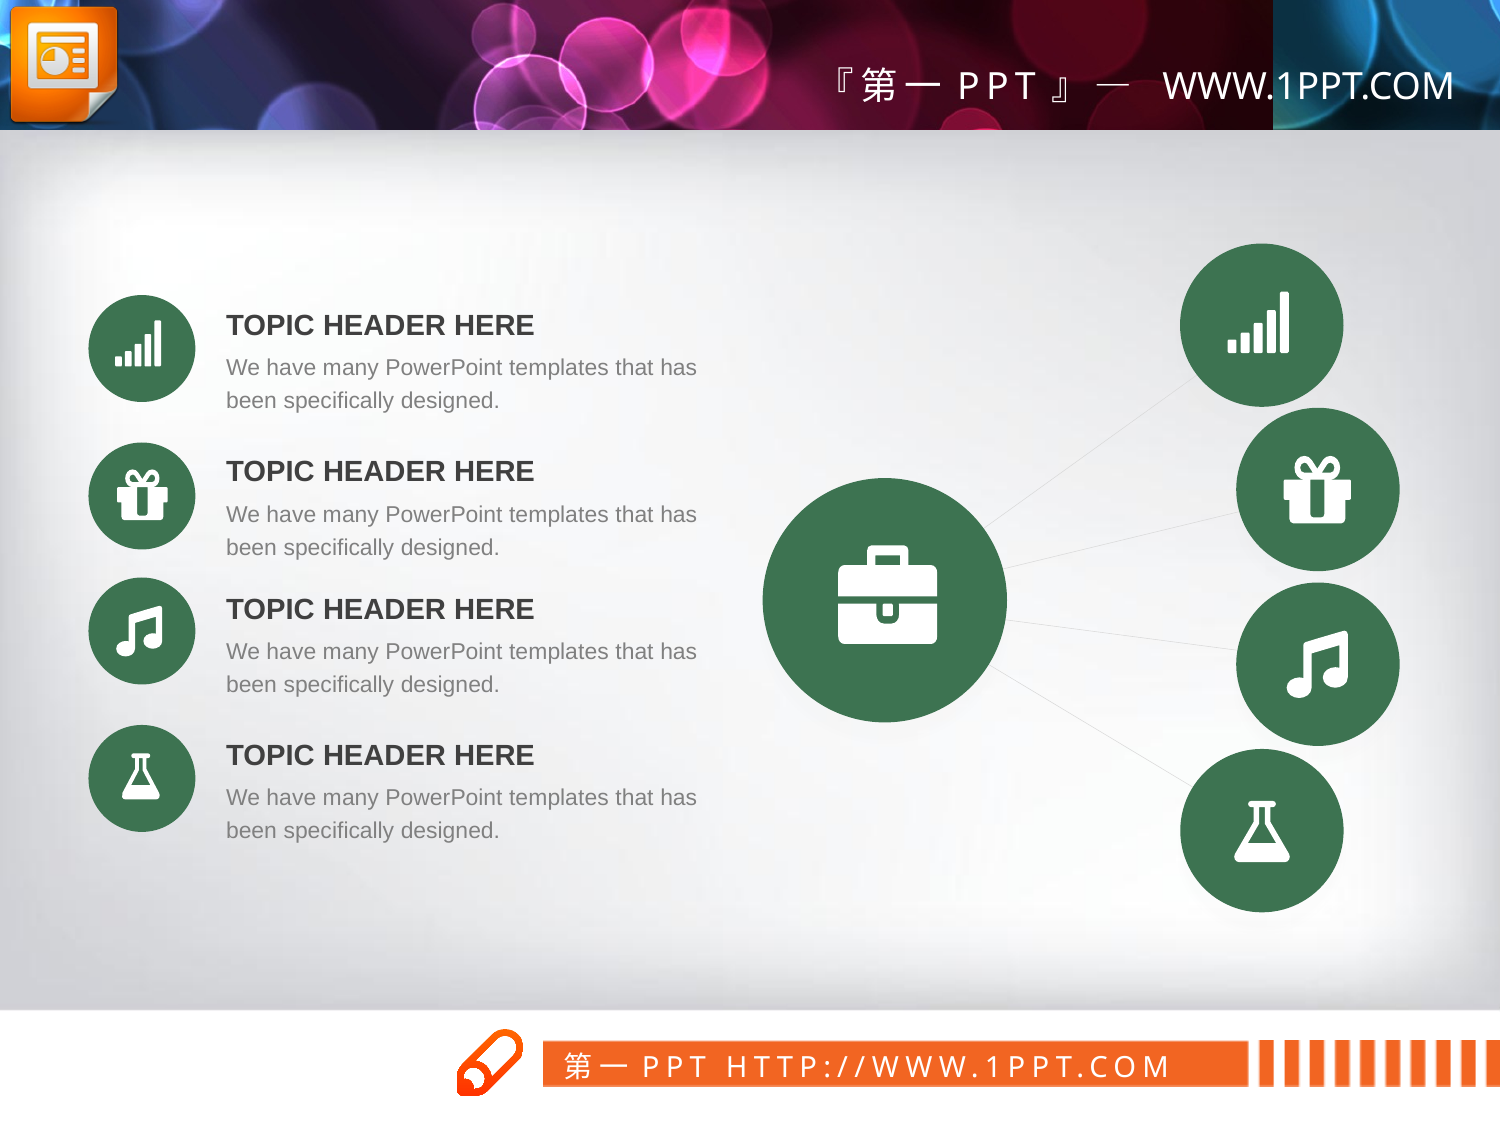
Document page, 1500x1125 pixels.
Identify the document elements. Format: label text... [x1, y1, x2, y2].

text_box [1180, 243, 1344, 407]
picture [0, 0, 1500, 1012]
text_box [154, 320, 162, 367]
text_box TOPIC HEADER HERE We have many PowerPoint templates that has been specifically designed. [225, 445, 718, 560]
text_box [1236, 407, 1400, 572]
text_box [838, 545, 938, 597]
text_box [88, 295, 196, 402]
picture [543, 1040, 1500, 1087]
text_box [1234, 800, 1290, 863]
text_box TOPIC HEADER HERE We have many PowerPoint templates that has been specifically designed. [225, 299, 718, 414]
text_box [124, 351, 132, 367]
text_box TOPIC HEADER HERE We have many PowerPoint templates that has been specifically designed. [225, 583, 718, 698]
text_box [838, 603, 938, 644]
text_box [1236, 582, 1400, 746]
text_box [1283, 455, 1351, 524]
text_box [1286, 630, 1348, 698]
text_box [144, 334, 152, 367]
text_box [1240, 332, 1250, 354]
text_box [1279, 291, 1289, 354]
text_box [88, 577, 196, 685]
text_box [1253, 322, 1263, 354]
text_box [762, 478, 1008, 723]
text_box [88, 442, 196, 550]
text_box [122, 753, 160, 800]
text_box [1266, 310, 1276, 354]
text_box [1180, 748, 1344, 913]
text_box [1227, 339, 1237, 354]
text_box [115, 356, 122, 367]
text_box TOPIC HEADER HERE We have many PowerPoint templates that has been specifically designed. [225, 729, 718, 844]
text_box [88, 724, 196, 832]
text_box [134, 343, 142, 367]
text_box [116, 605, 163, 657]
text_box [117, 469, 168, 521]
